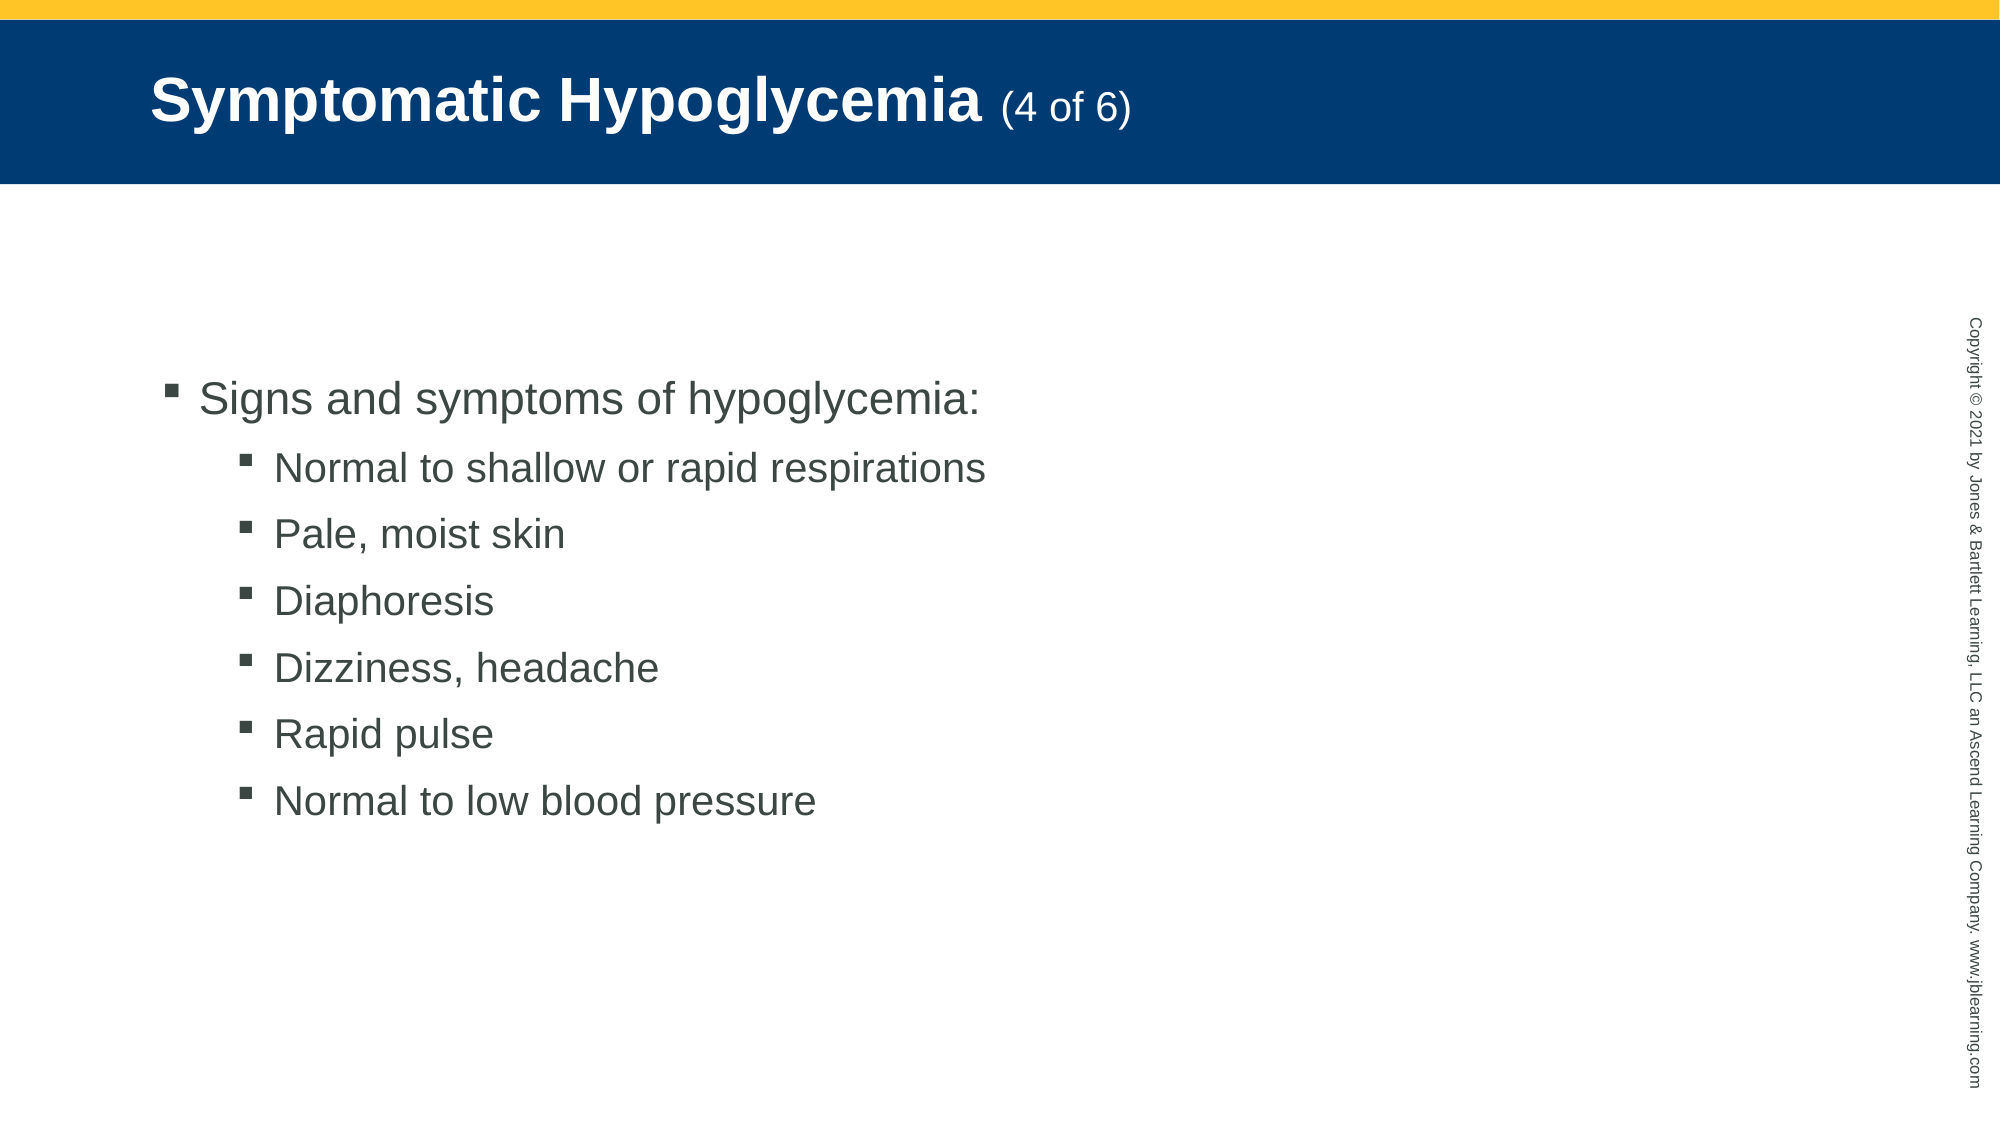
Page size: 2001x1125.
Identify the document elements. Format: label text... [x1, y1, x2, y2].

title Symptomatic Hypoglycemia (4 of 6) [0, 19, 2000, 185]
list Signs and symptoms of hypoglycemia: Normal to shallow or rapid respirations Pale, moist skin Diaphoresis Dizziness, headache Rapid pulse Normal to low blood pressure [146, 361, 1859, 1016]
